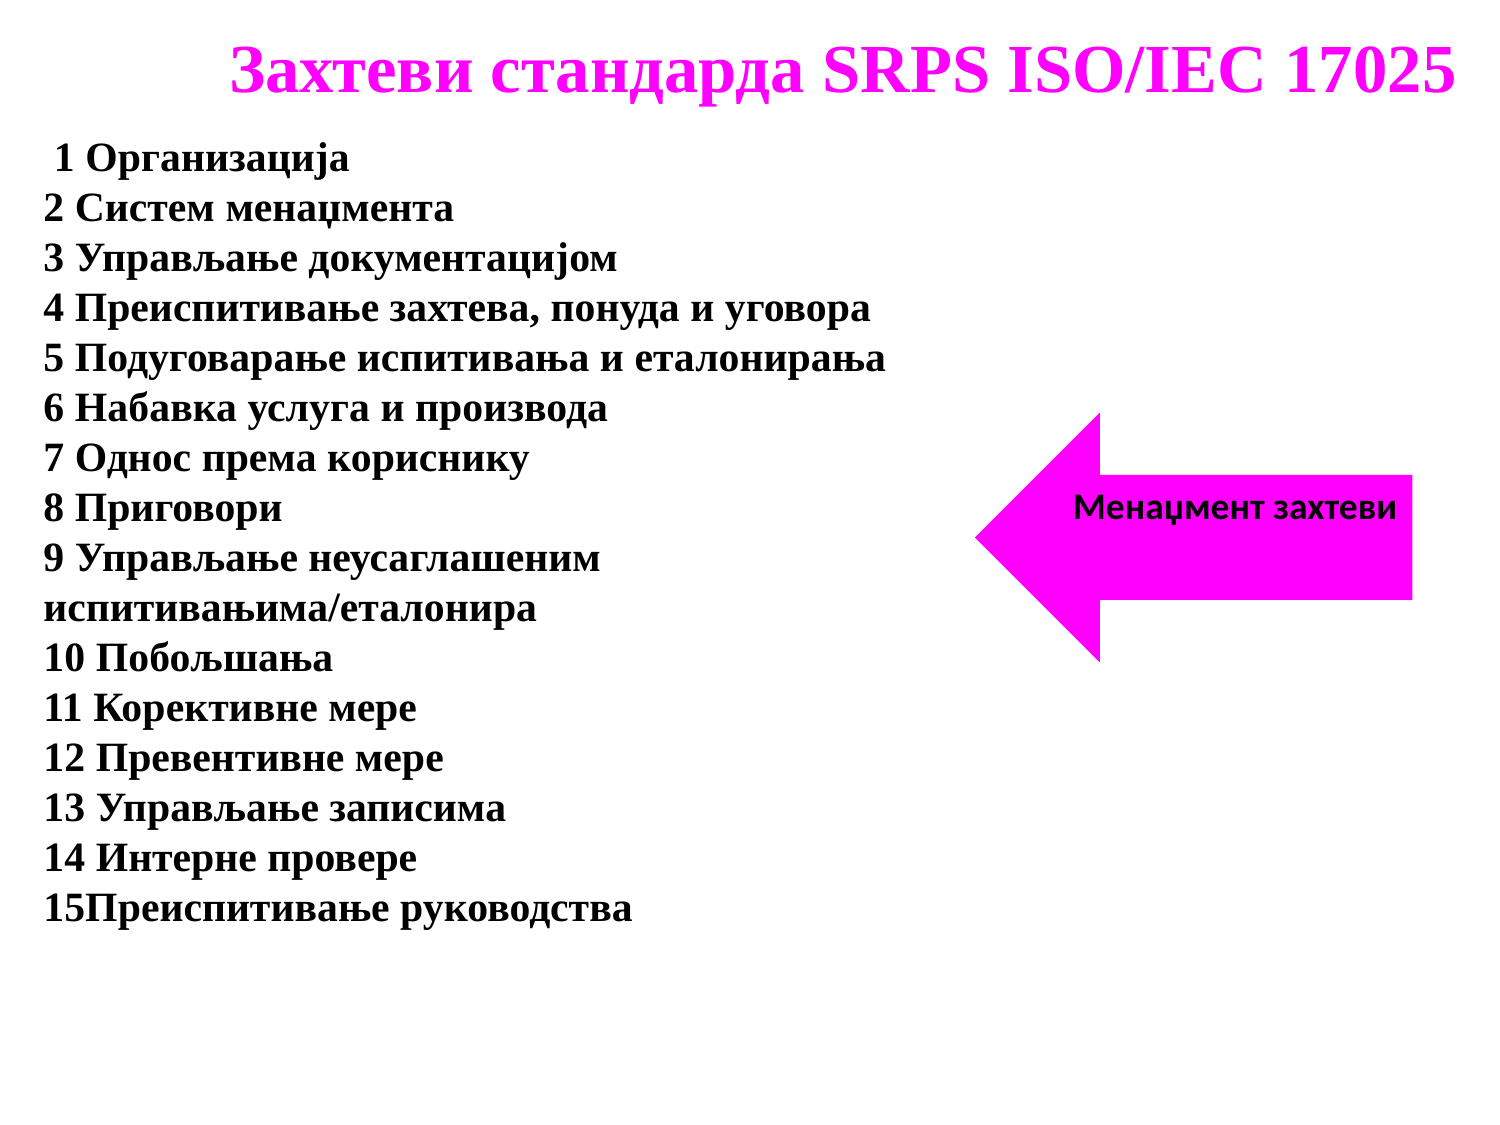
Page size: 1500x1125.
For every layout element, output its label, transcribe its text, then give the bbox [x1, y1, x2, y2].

text_box Менаџмент захтеви [974, 412, 1413, 663]
text_box Захтеви стандарда SRPS ISO/IEC 17025 [187, 15, 1500, 129]
text_box 1 Организација 2 Систем менаџмента 3 Управљање документацијом 4 Преиспитивање захтева, понуда и уговора 5 Подуговарање испитивања и еталонирања 6 Набавка услуга и производа 7 Однос према кориснику 8 Приговори 9 Управљање неусаглашеним испитивањима/еталонира 10 Побољшања 11 Корективне мере 12 Превентивне мере 13 Управљање записима 14 Интерне провере 15Преиспитивање руководства [28, 122, 1019, 988]
